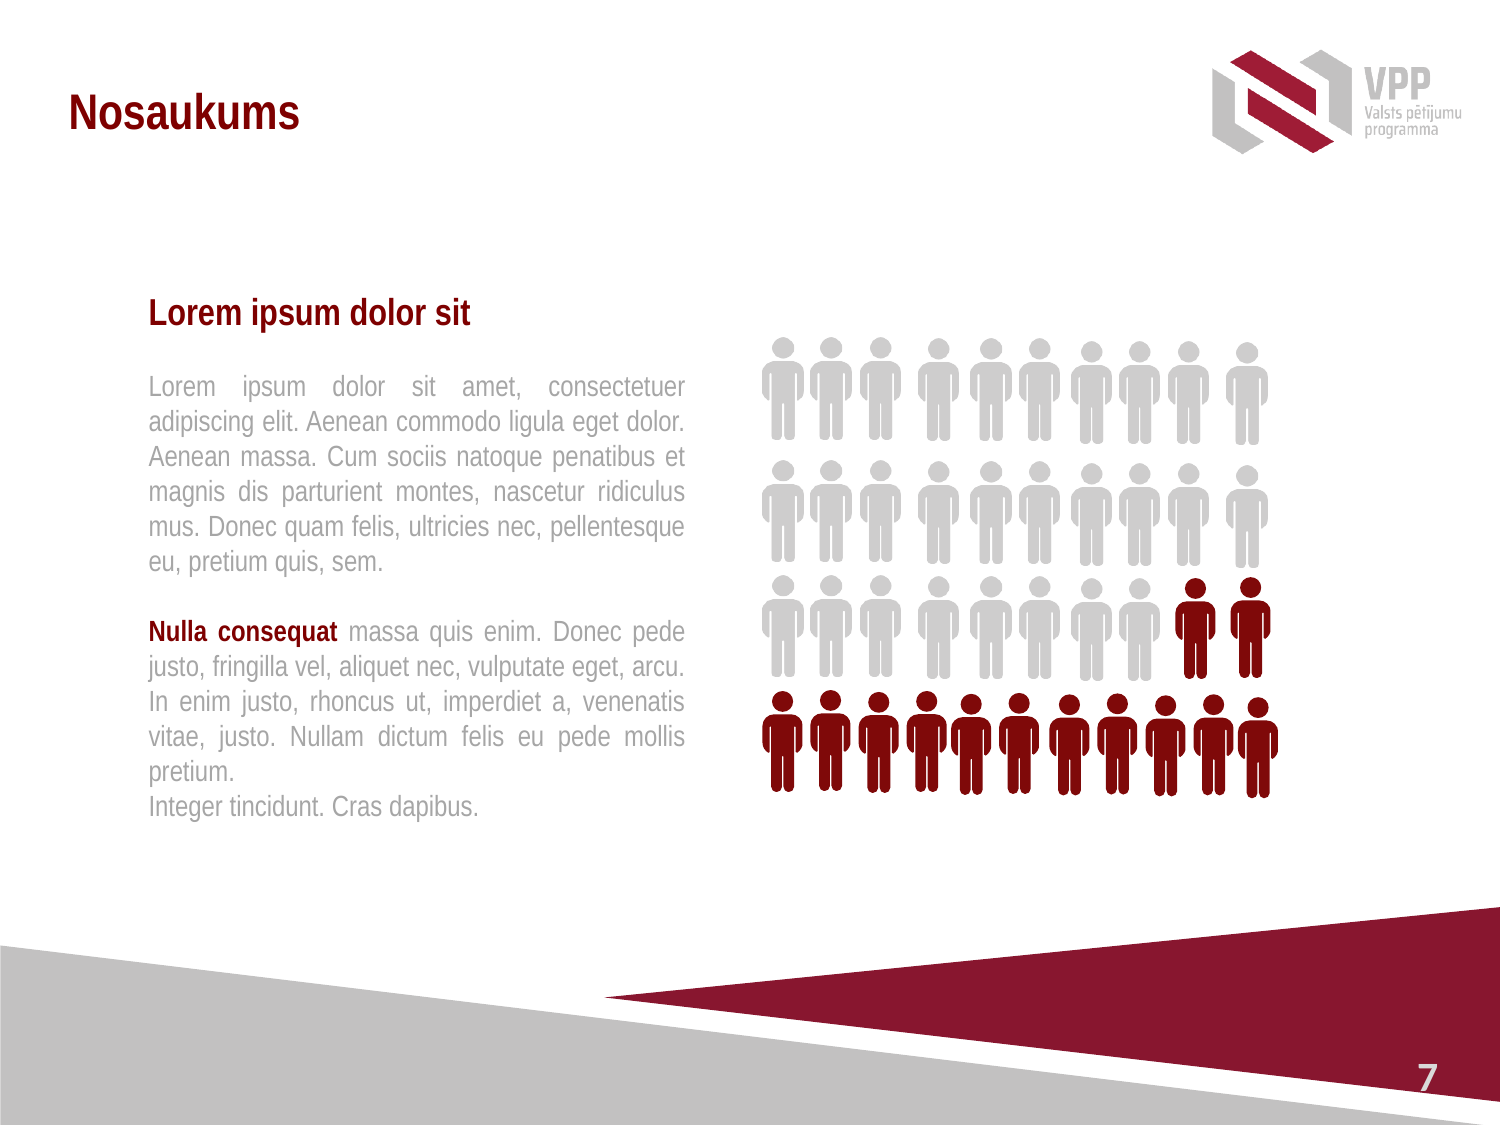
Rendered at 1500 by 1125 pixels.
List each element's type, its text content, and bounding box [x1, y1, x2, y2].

picture [999, 692, 1039, 794]
picture [951, 693, 992, 795]
picture [970, 461, 1012, 564]
picture [1097, 693, 1138, 795]
picture [762, 337, 804, 440]
picture [1070, 341, 1112, 444]
picture [1070, 464, 1112, 566]
picture [1119, 578, 1160, 681]
picture [810, 689, 851, 791]
picture [860, 337, 901, 440]
picture [1119, 341, 1160, 444]
picture [918, 461, 959, 564]
picture [1175, 577, 1216, 679]
picture [810, 460, 852, 563]
picture [1230, 577, 1271, 678]
picture [1168, 341, 1209, 444]
picture [1119, 464, 1160, 566]
picture [762, 460, 804, 563]
picture [860, 460, 901, 563]
picture [1168, 464, 1209, 566]
picture [810, 337, 852, 440]
picture [906, 690, 947, 792]
picture [1193, 694, 1234, 796]
picture [1018, 461, 1060, 564]
picture [860, 575, 901, 677]
text_box Nosaukums [53, 71, 316, 147]
text_box Lorem ipsum dolor sit Lorem ipsum dolor sit amet, consectetuer adipiscing elit. Aenean commodo ligula eget dolor. Aenean massa. Cum sociis natoque penatibus et magnis dis parturient montes, nascetur ridiculus mus. Donec quam felis, ultricies nec, pellentesque eu, pretium quis, sem. Nulla consequat massa quis enim. Donec pede justo, fringilla vel, aliquet nec, vulputate eget, arcu. In enim justo, rhoncus ut, imperdiet a, venenatis vitae, justo. Nullam dictum felis eu pede mollis pretium. Integer tincidunt. Cras dapibus. [133, 280, 701, 830]
picture [762, 575, 804, 677]
picture [1226, 342, 1268, 445]
picture [1178, 26, 1493, 172]
picture [810, 575, 852, 677]
picture [970, 576, 1012, 679]
picture [858, 691, 899, 793]
picture [1145, 695, 1186, 797]
picture [1226, 465, 1268, 568]
picture [918, 576, 959, 679]
picture [1018, 576, 1060, 679]
picture [918, 338, 959, 441]
picture [1018, 338, 1060, 441]
picture [1049, 694, 1090, 796]
picture [1070, 578, 1112, 681]
picture [970, 338, 1012, 441]
picture [1237, 697, 1278, 798]
picture [0, 907, 1500, 1125]
picture [762, 690, 803, 792]
